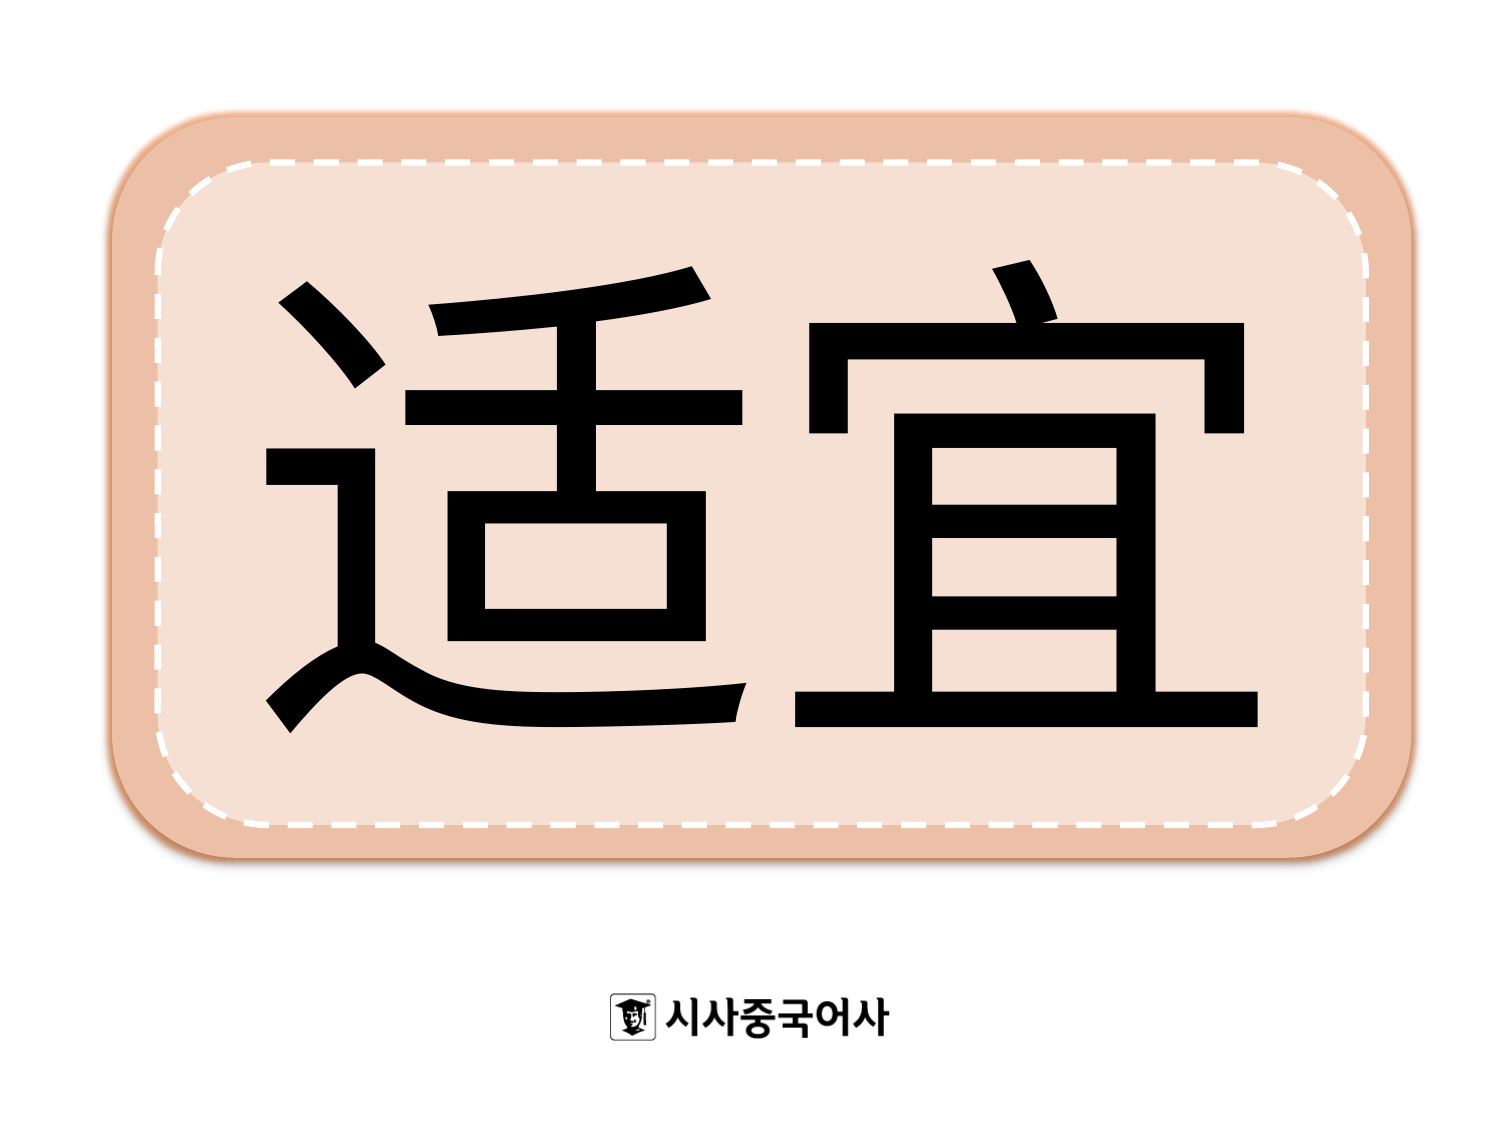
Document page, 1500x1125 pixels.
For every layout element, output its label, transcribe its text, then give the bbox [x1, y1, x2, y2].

text_box 适宜 [162, 160, 1371, 824]
picture [602, 987, 898, 1047]
